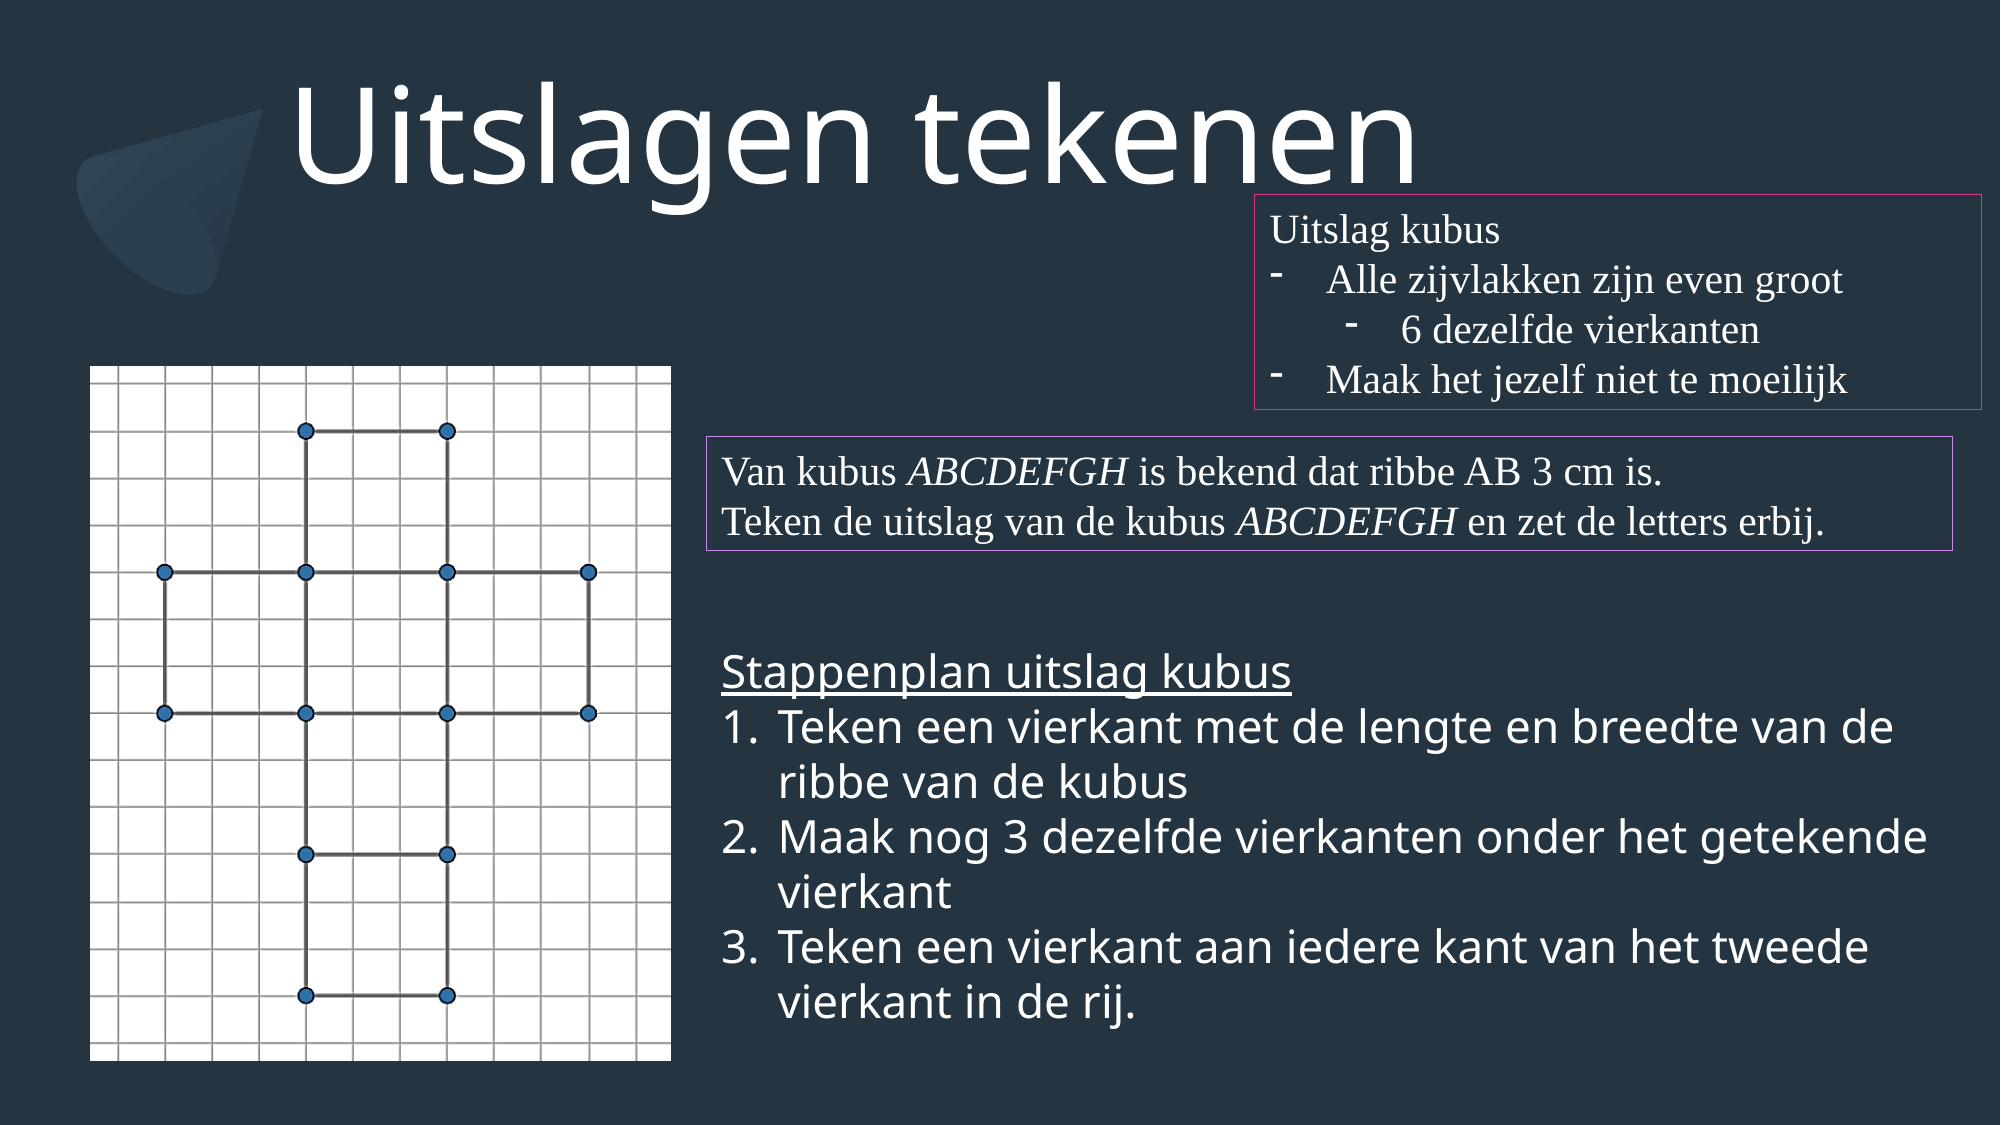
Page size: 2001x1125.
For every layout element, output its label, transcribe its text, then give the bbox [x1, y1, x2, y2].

picture [90, 366, 671, 1061]
text_box Stappenplan uitslag kubus Teken een vierkant met de lengte en breedte van de ribbe van de kubus Maak nog 3 dezelfde vierkanten onder het getekende vierkant Teken een vierkant aan iedere kant van het tweede vierkant in de rij. [706, 635, 1953, 1036]
title Uitslagen tekenen [287, 49, 1646, 213]
text_box Van kubus ABCDEFGH is bekend dat ribbe AB 3 cm is. Teken de uitslag van de kubus ABCDEFGH en zet de letters erbij. [706, 436, 1953, 551]
text_box Uitslag kubus Alle zijvlakken zijn even groot 6 dezelfde vierkanten Maak het jezelf niet te moeilijk [1254, 194, 1982, 410]
